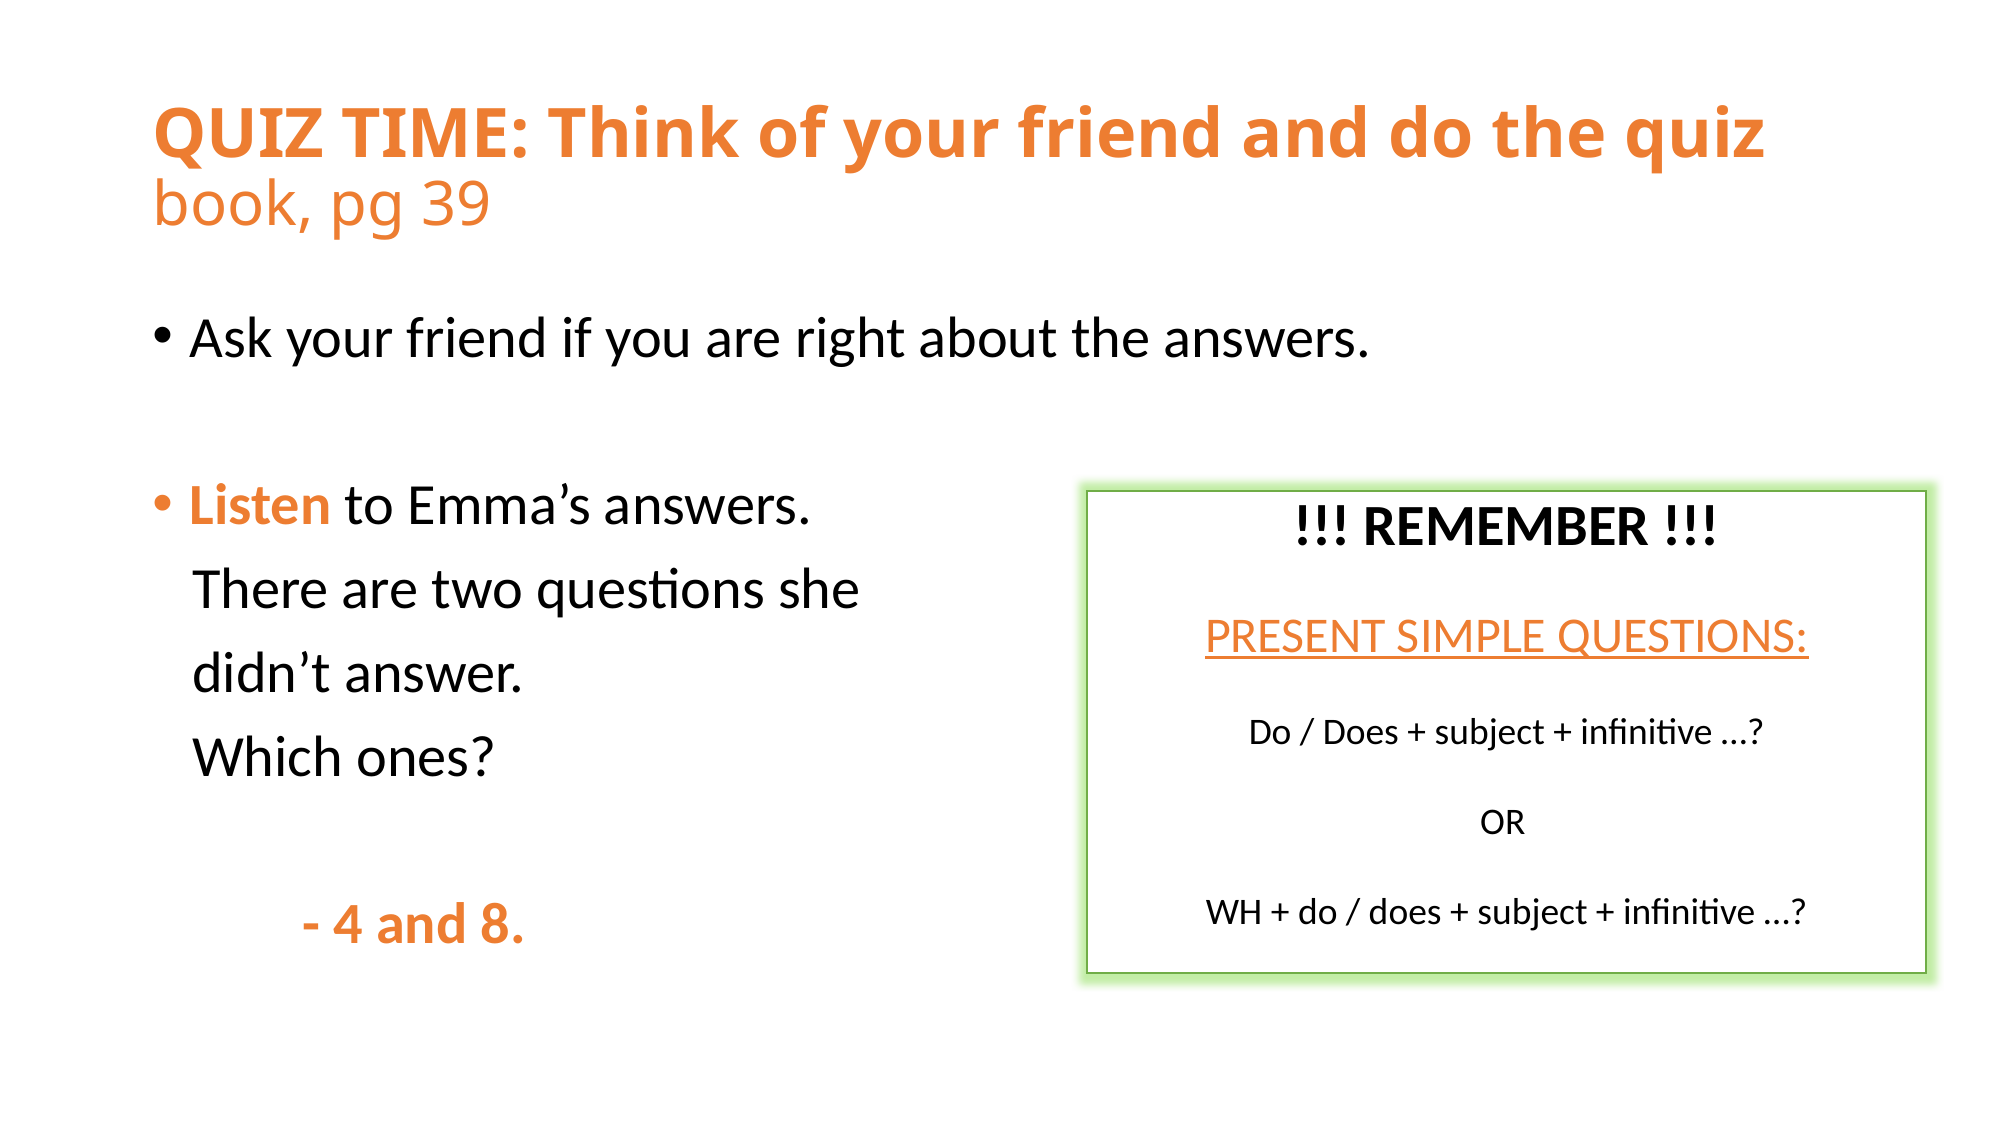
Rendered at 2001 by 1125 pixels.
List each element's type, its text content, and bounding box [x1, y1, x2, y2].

list Ask your friend if you are right about the answers. Listen to Emma’s answers. There are two questions she didn’t answer. Which ones? - 4 and 8. [137, 299, 1863, 1014]
title QUIZ TIME: Think of your friend and do the quiz book, pg 39 [137, 59, 1863, 278]
text_box !!! REMEMBER !!! PRESENT SIMPLE QUESTIONS: Do / Does + subject + infinitive …? OR WH + do / does + subject + infinitive …? [1086, 490, 1927, 974]
